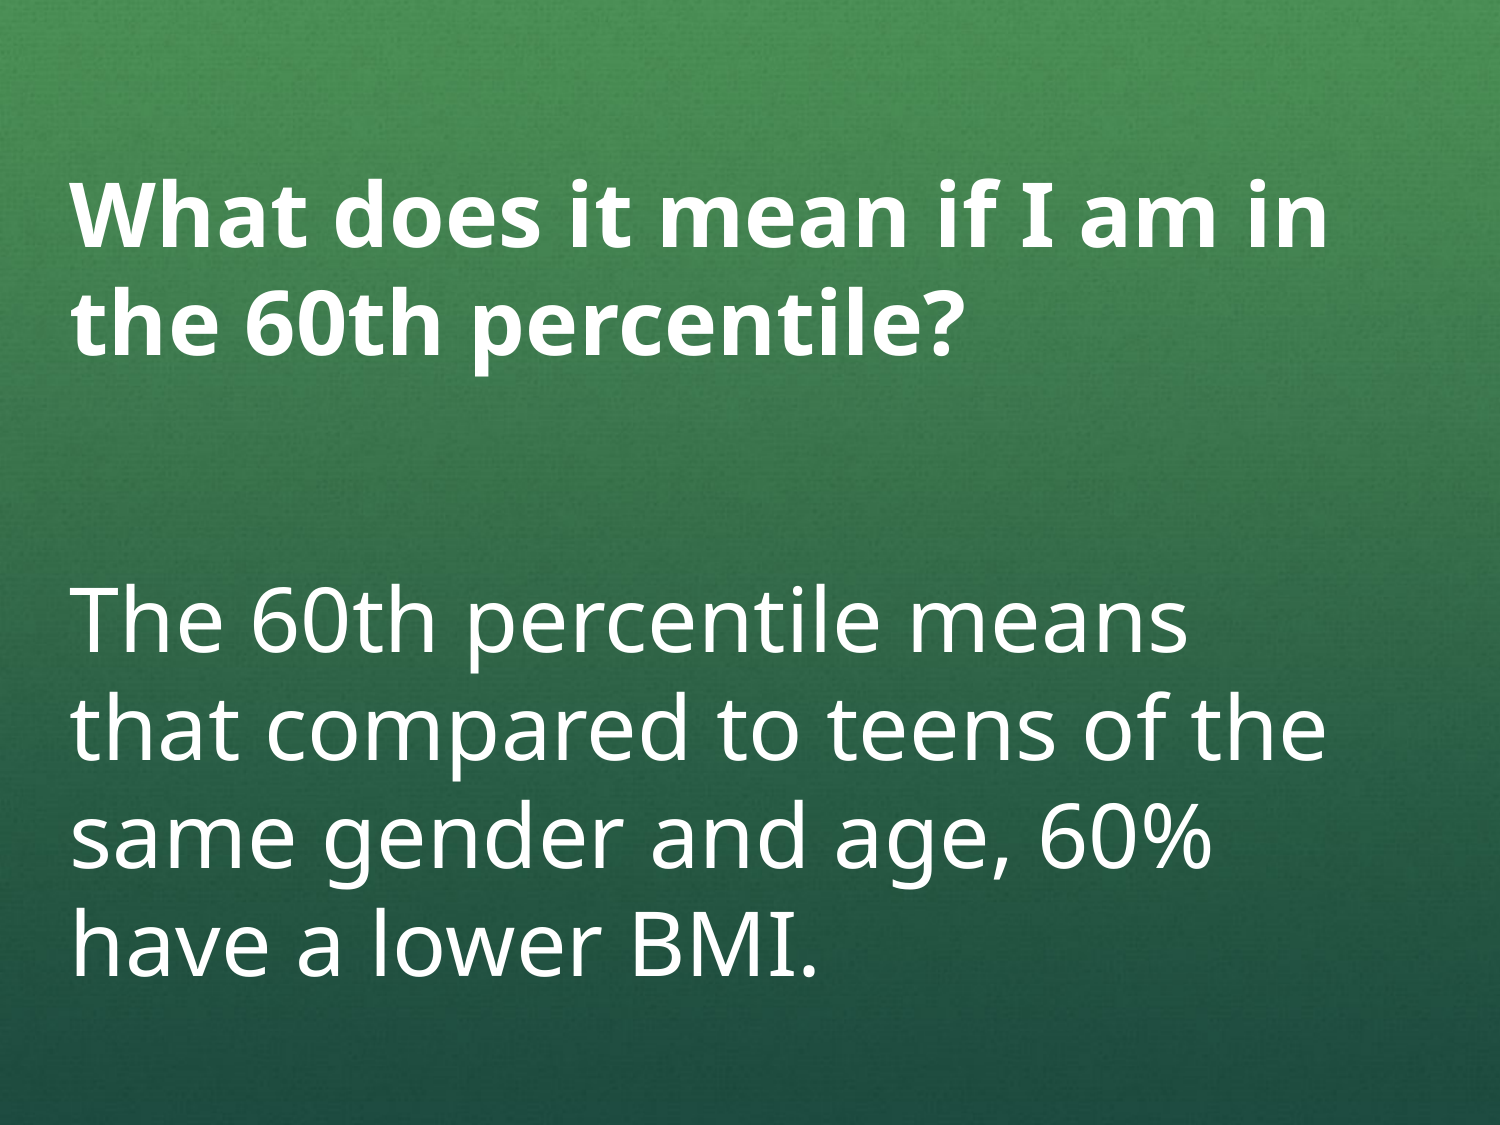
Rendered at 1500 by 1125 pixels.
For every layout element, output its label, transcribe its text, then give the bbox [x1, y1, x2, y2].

picture [0, 0, 1500, 1125]
list What does it mean if I am in the 60th percentile? The 60th percentile means that compared to teens of the same gender and age, 60% have a lower BMI. [0, 149, 1350, 1005]
